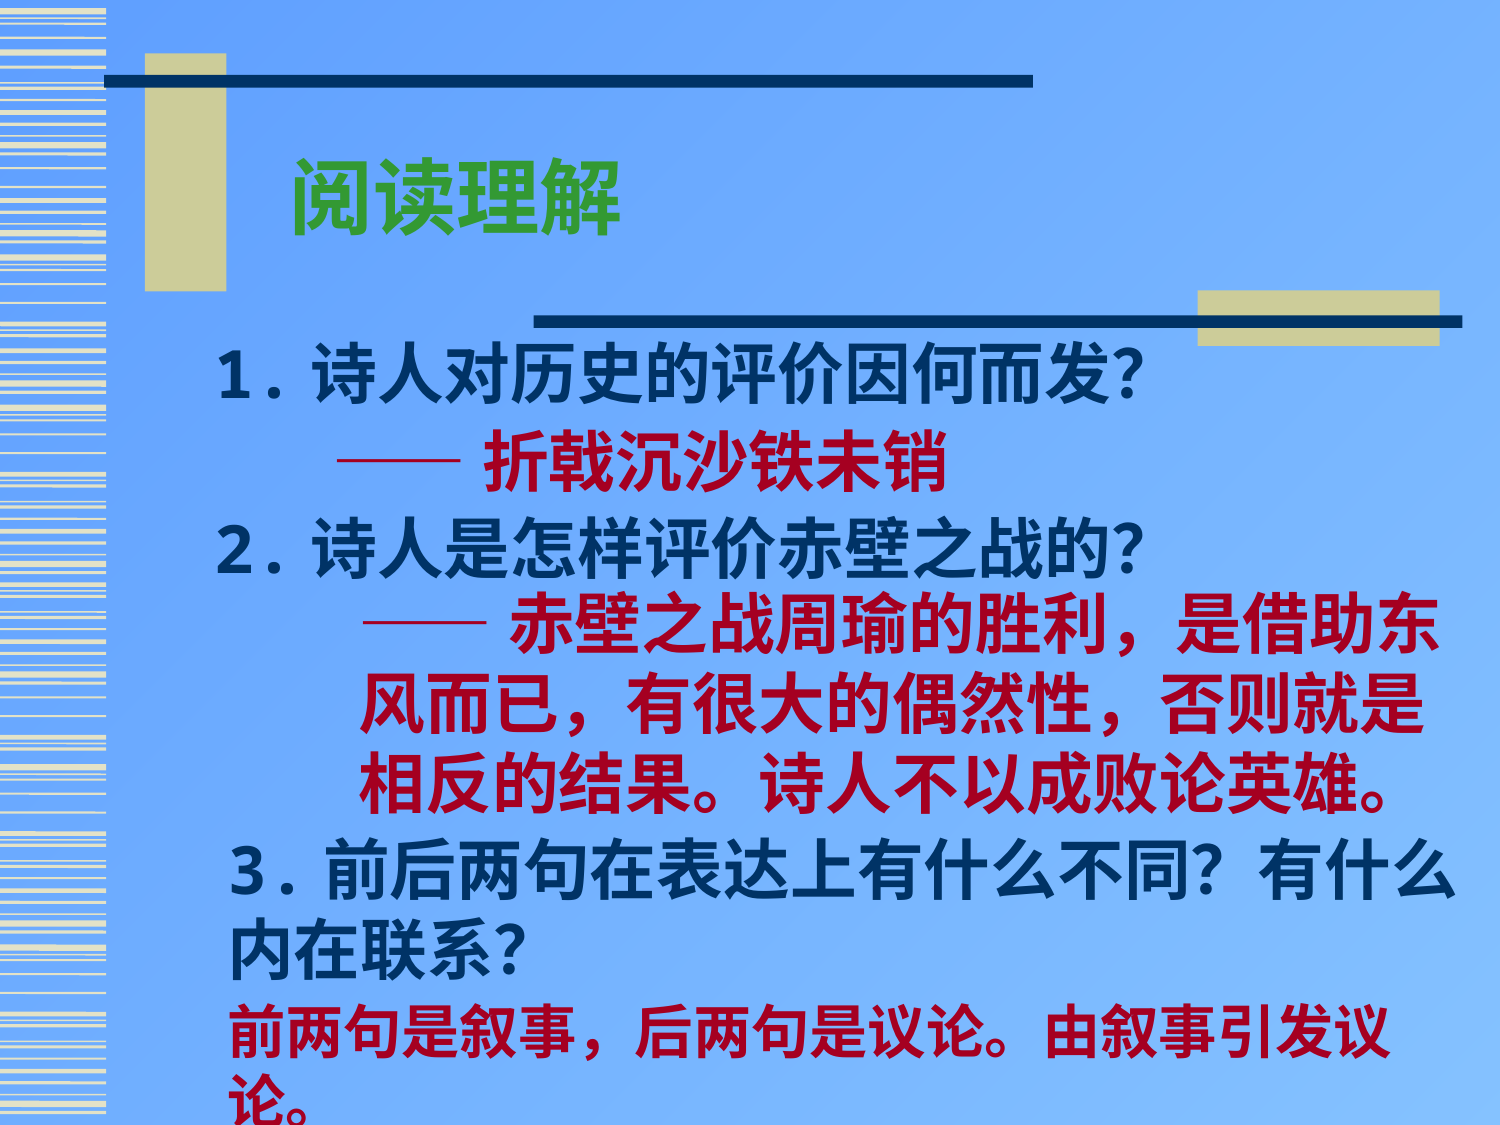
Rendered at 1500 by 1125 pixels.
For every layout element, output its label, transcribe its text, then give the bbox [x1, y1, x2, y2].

text_box 3.前后两句在表达上有什么不同？有什么 内在联系？ [212, 820, 1473, 987]
text_box ——折戟沉沙铁未销 [317, 412, 965, 499]
text_box ——赤壁之战周瑜的胜利，是借助东 风而已，有很大的偶然性，否则就是 相反的结果。诗人不以成败论英雄。 [343, 574, 1458, 820]
text_box 明月 喻清高 [0, 25, 15, 36]
text_box 阅读理解 [274, 137, 650, 253]
text_box 明月 喻清高 [25, 0, 40, 8]
text_box 2.诗人是怎样评价赤壁之战的？ [199, 499, 1193, 595]
text_box 1.诗人对历史的评价因何而发？ [199, 324, 1193, 420]
text_box 前两句是叙事，后两句是议论。由叙事引发议论。 [212, 987, 1500, 1125]
